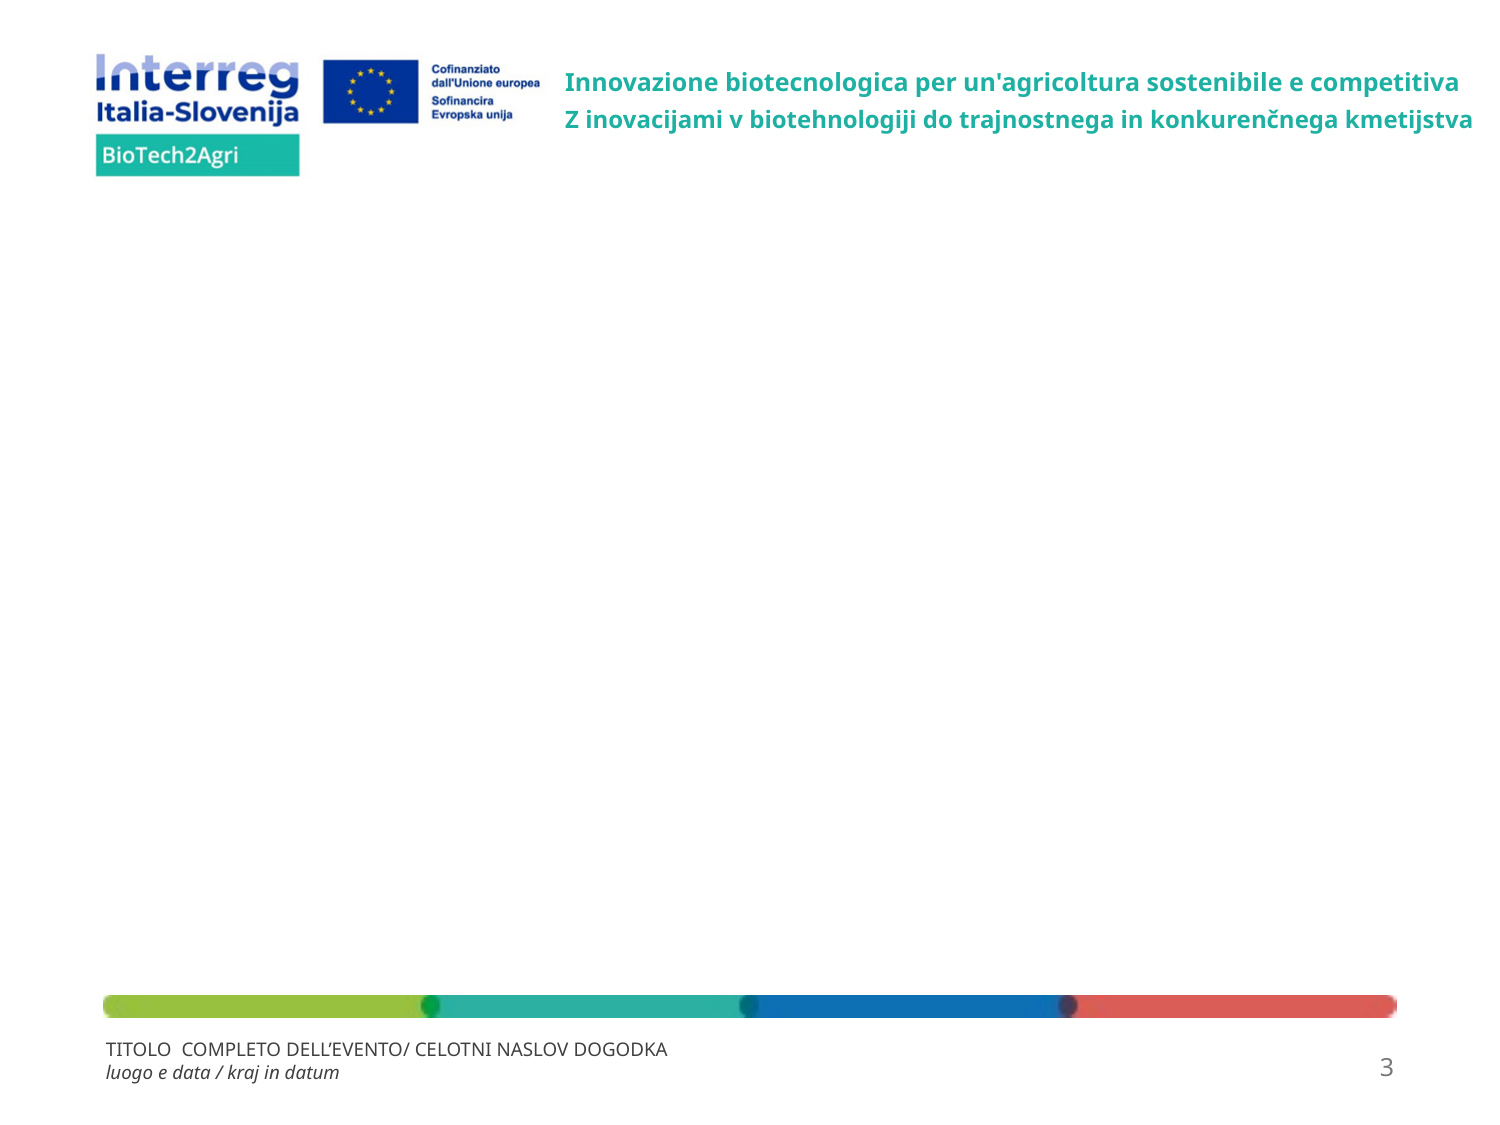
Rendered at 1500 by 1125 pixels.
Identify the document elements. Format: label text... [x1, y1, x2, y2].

picture [102, 995, 749, 1018]
slide_number 3 [1079, 1054, 1409, 1083]
picture [58, 22, 579, 209]
text_box TITOLO COMPLETO DELL’EVENTO/ CELOTNI NASLOV DOGODKA luogo e data / kraj in datum [91, 1030, 916, 1113]
text_box Innovazione biotecnologica per un'agricoltura sostenibile e competitiva [579, 59, 1500, 96]
text_box Z inovacijami v biotehnologiji do trajnostnega in konkurenčnega kmetijstva [579, 96, 1500, 141]
text_box PROJECT [550, 1045, 750, 1091]
picture [758, 995, 1398, 1018]
